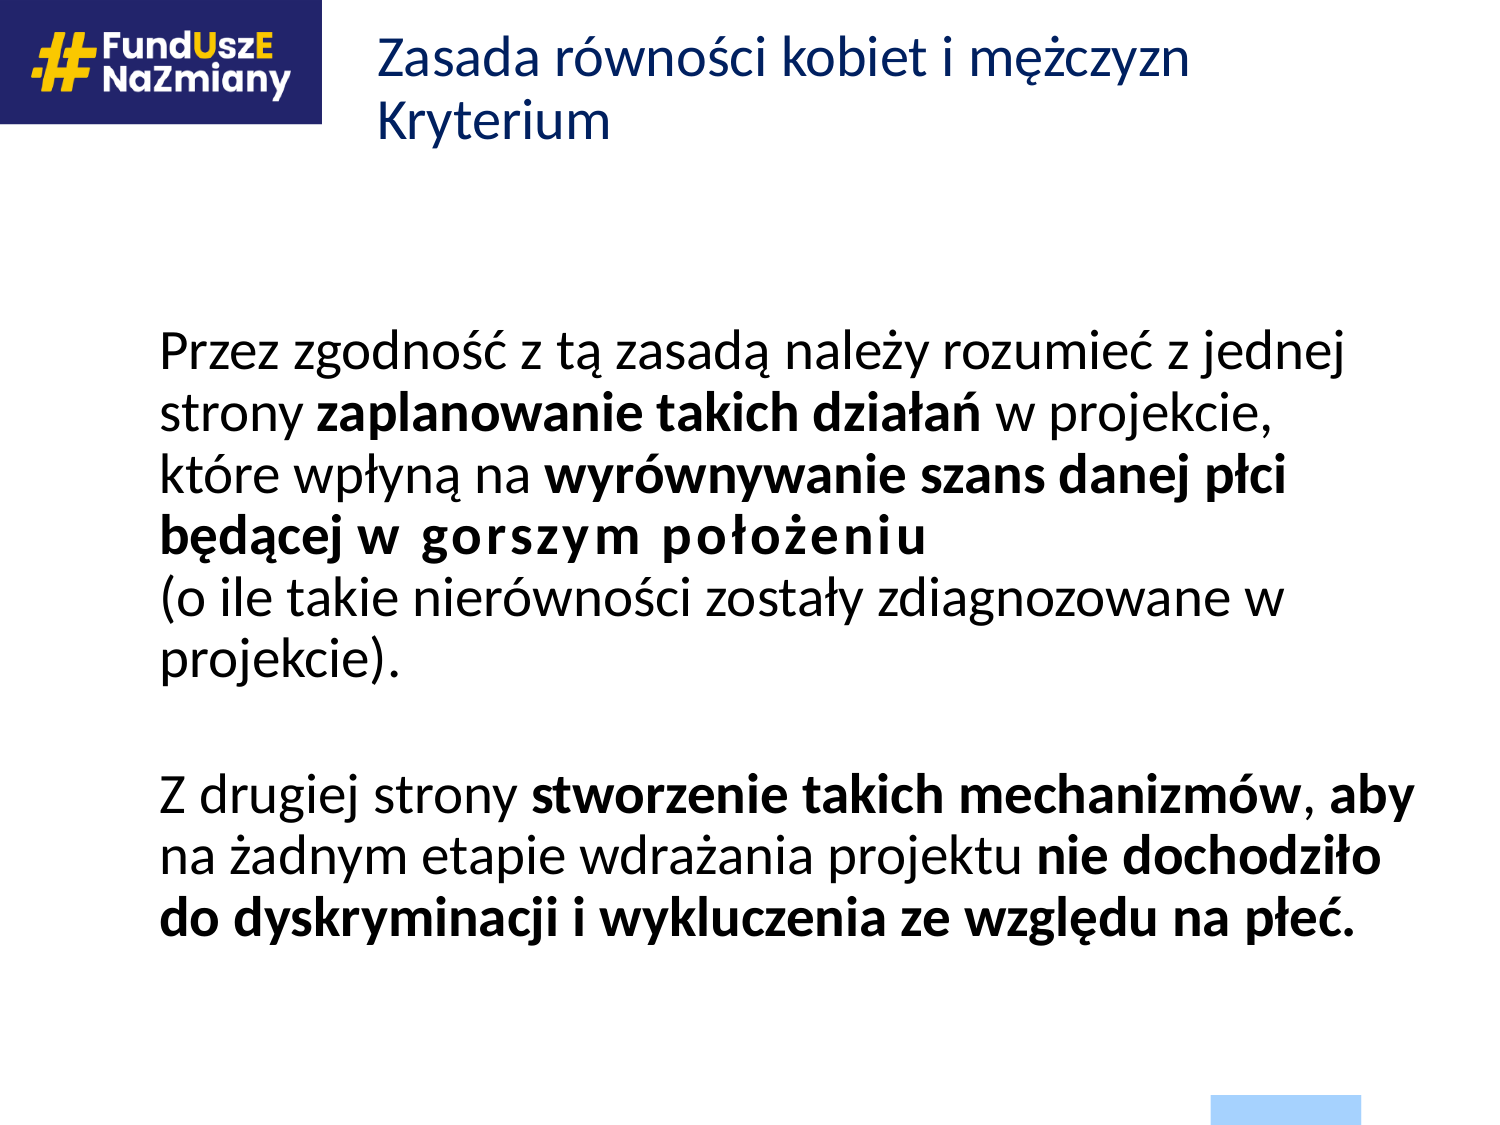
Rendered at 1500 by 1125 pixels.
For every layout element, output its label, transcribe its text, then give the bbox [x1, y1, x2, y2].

list Przez zgodność z tą zasadą należy rozumieć z jednej strony zaplanowanie takich działań w projekcie, które wpłyną na wyrównywanie szans danej płci będącej w gorszym położeniu (o ile takie nierówności zostały zdiagnozowane w projekcie). Z drugiej strony stworzenie takich mechanizmów, aby na żadnym etapie wdrażania projektu nie dochodziło do dyskryminacji i wykluczenia ze względu na płeć. [144, 313, 1438, 1024]
picture [0, 0, 1500, 1125]
title Zasada równości kobiet i mężczyzn Kryterium [362, 0, 1365, 180]
